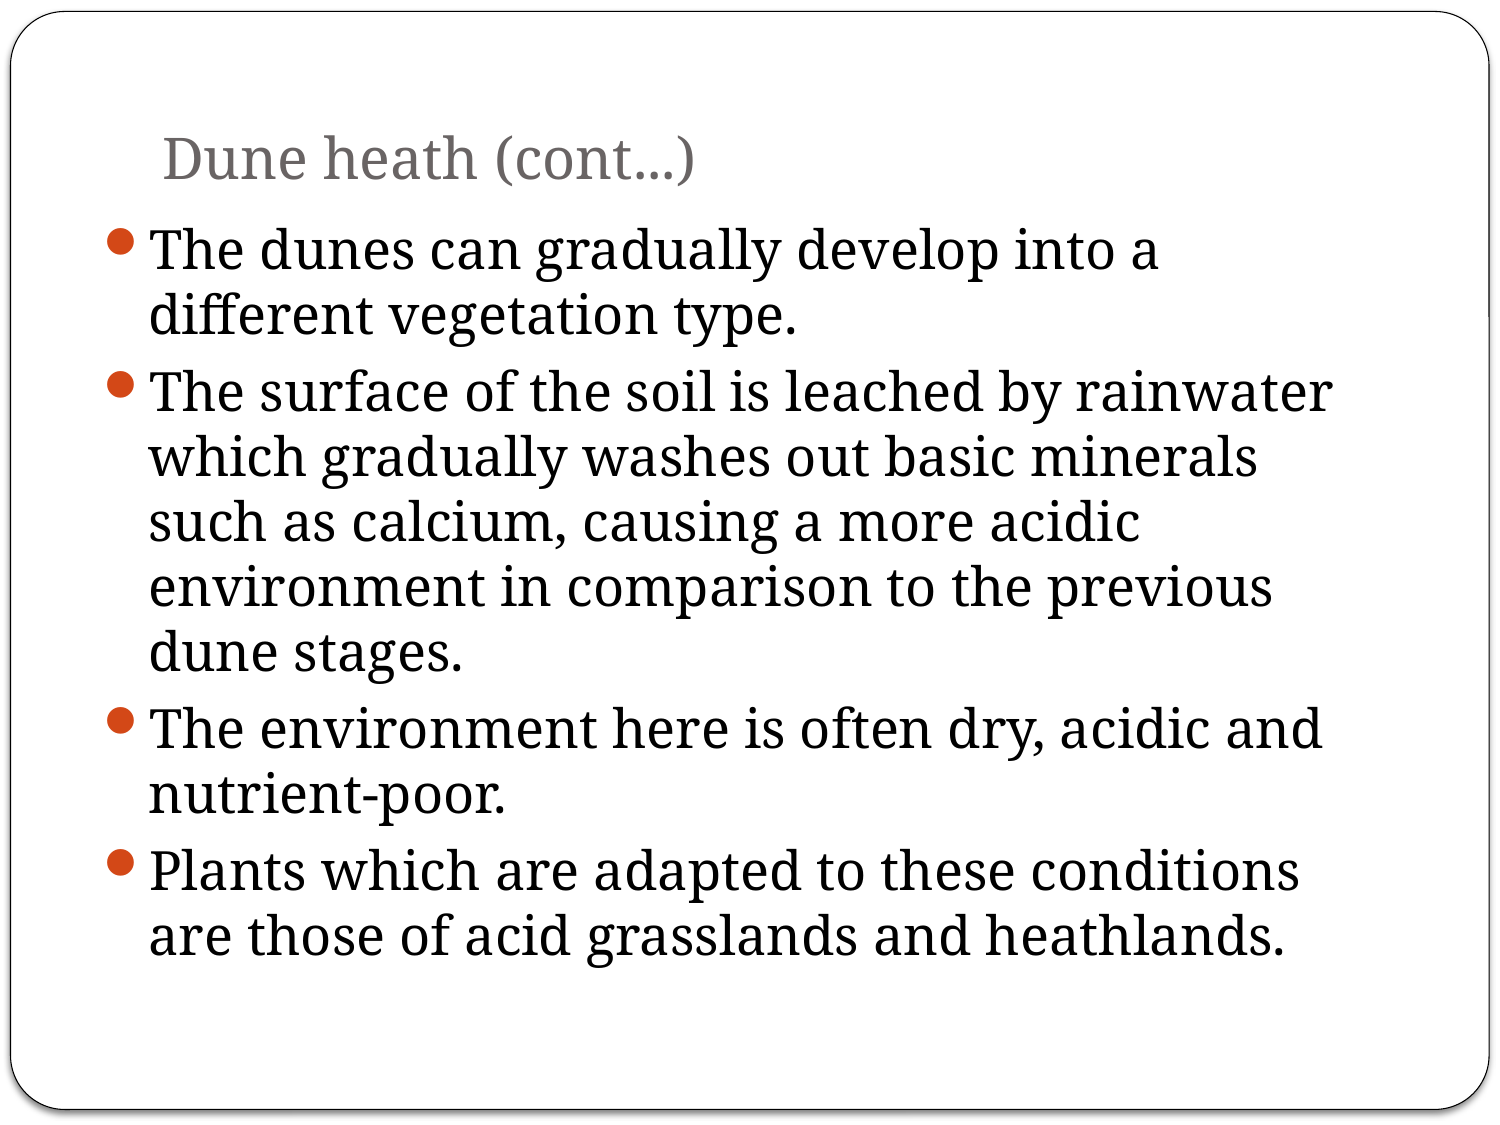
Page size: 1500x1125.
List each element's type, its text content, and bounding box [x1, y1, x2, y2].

list The dunes can gradually develop into a different vegetation type. The surface of the soil is leached by rainwater which gradually washes out basic minerals such as calcium, causing a more acidic environment in comparison to the previous dune stages. The environment here is often dry, acidic and nutrient-poor. Plants which are adapted to these conditions are those of acid grasslands and heathlands. [88, 208, 1364, 1051]
title Dune heath (cont...) [147, 113, 1020, 206]
